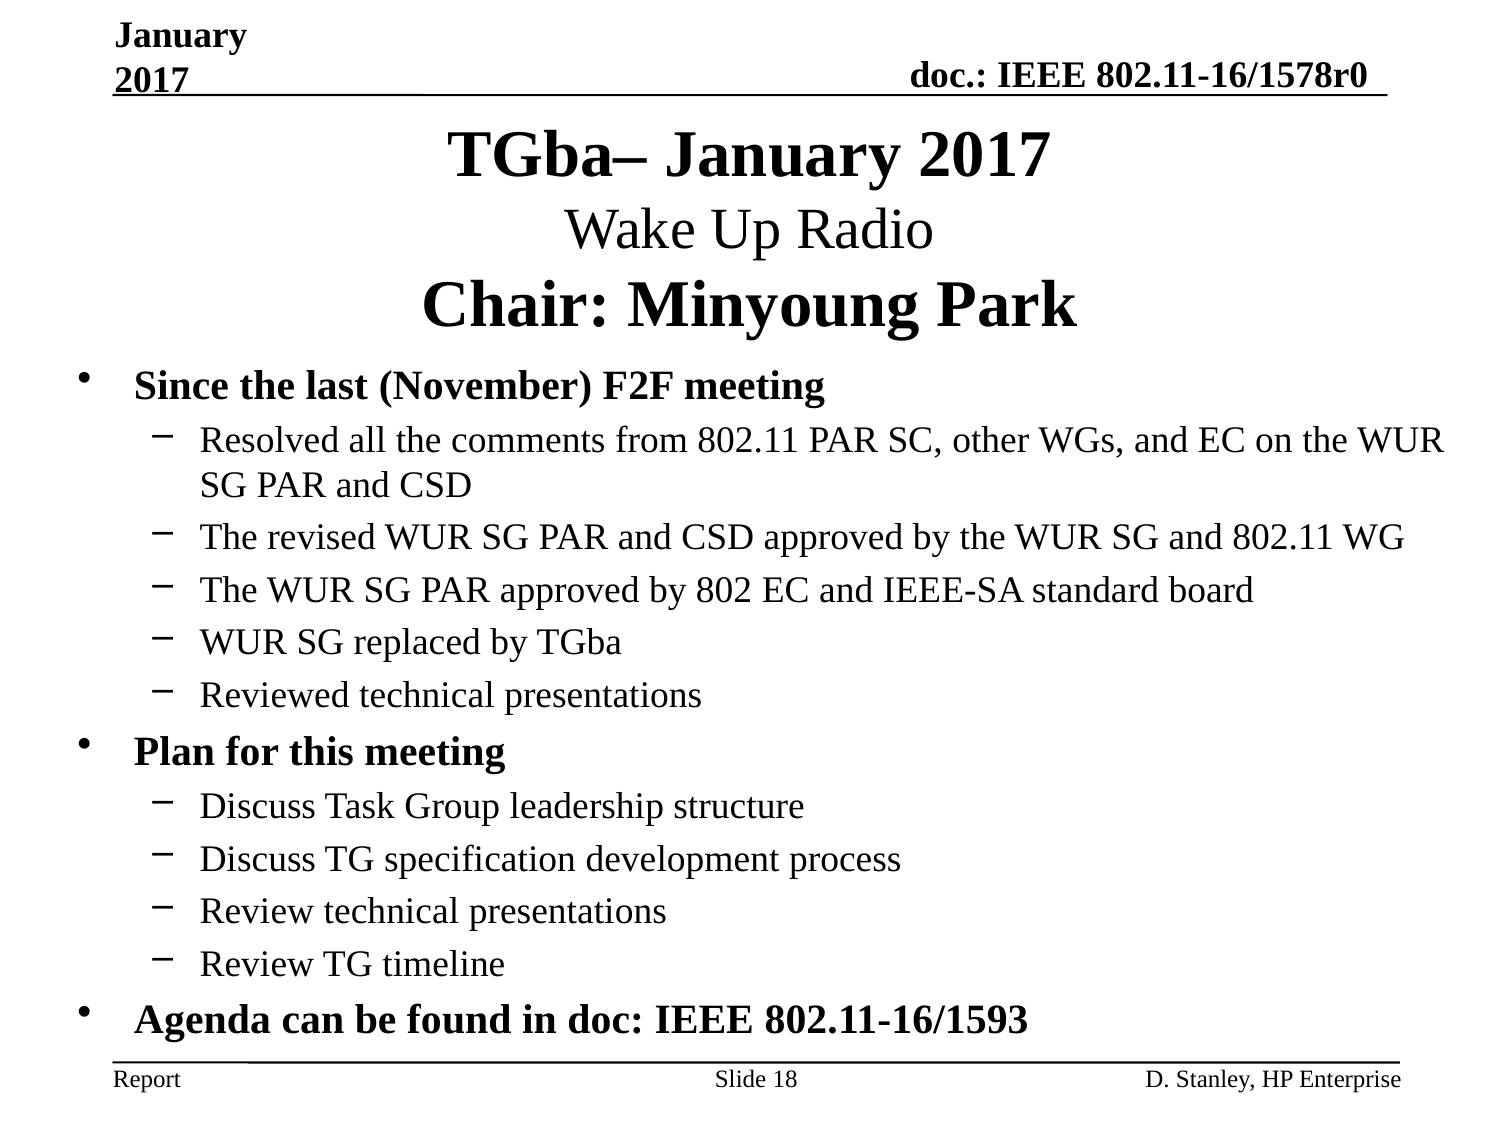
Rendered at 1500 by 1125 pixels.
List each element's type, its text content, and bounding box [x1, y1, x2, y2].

footer D. Stanley, HP Enterprise [1057, 1062, 1402, 1093]
title TGba– January 2017 Wake Up Radio Chair: Minyoung Park [112, 137, 1388, 313]
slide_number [114, 54, 269, 100]
slide_number Slide 18 [712, 1062, 800, 1093]
list Since the last (November) F2F meeting Resolved all the comments from 802.11 PAR SC, other WGs, and EC on the WUR SG PAR and CSD The revised WUR SG PAR and CSD approved by the WUR SG and 802.11 WG The WUR SG PAR approved by 802 EC and IEEE-SA standard board WUR SG replaced by TGba Reviewed technical presentations Plan for this meeting Discuss Task Group leadership structure Discuss TG specification development process Review technical presentations Review TG timeline Agenda can be found in doc: IEEE 802.11-16/1593 [62, 350, 1463, 1088]
